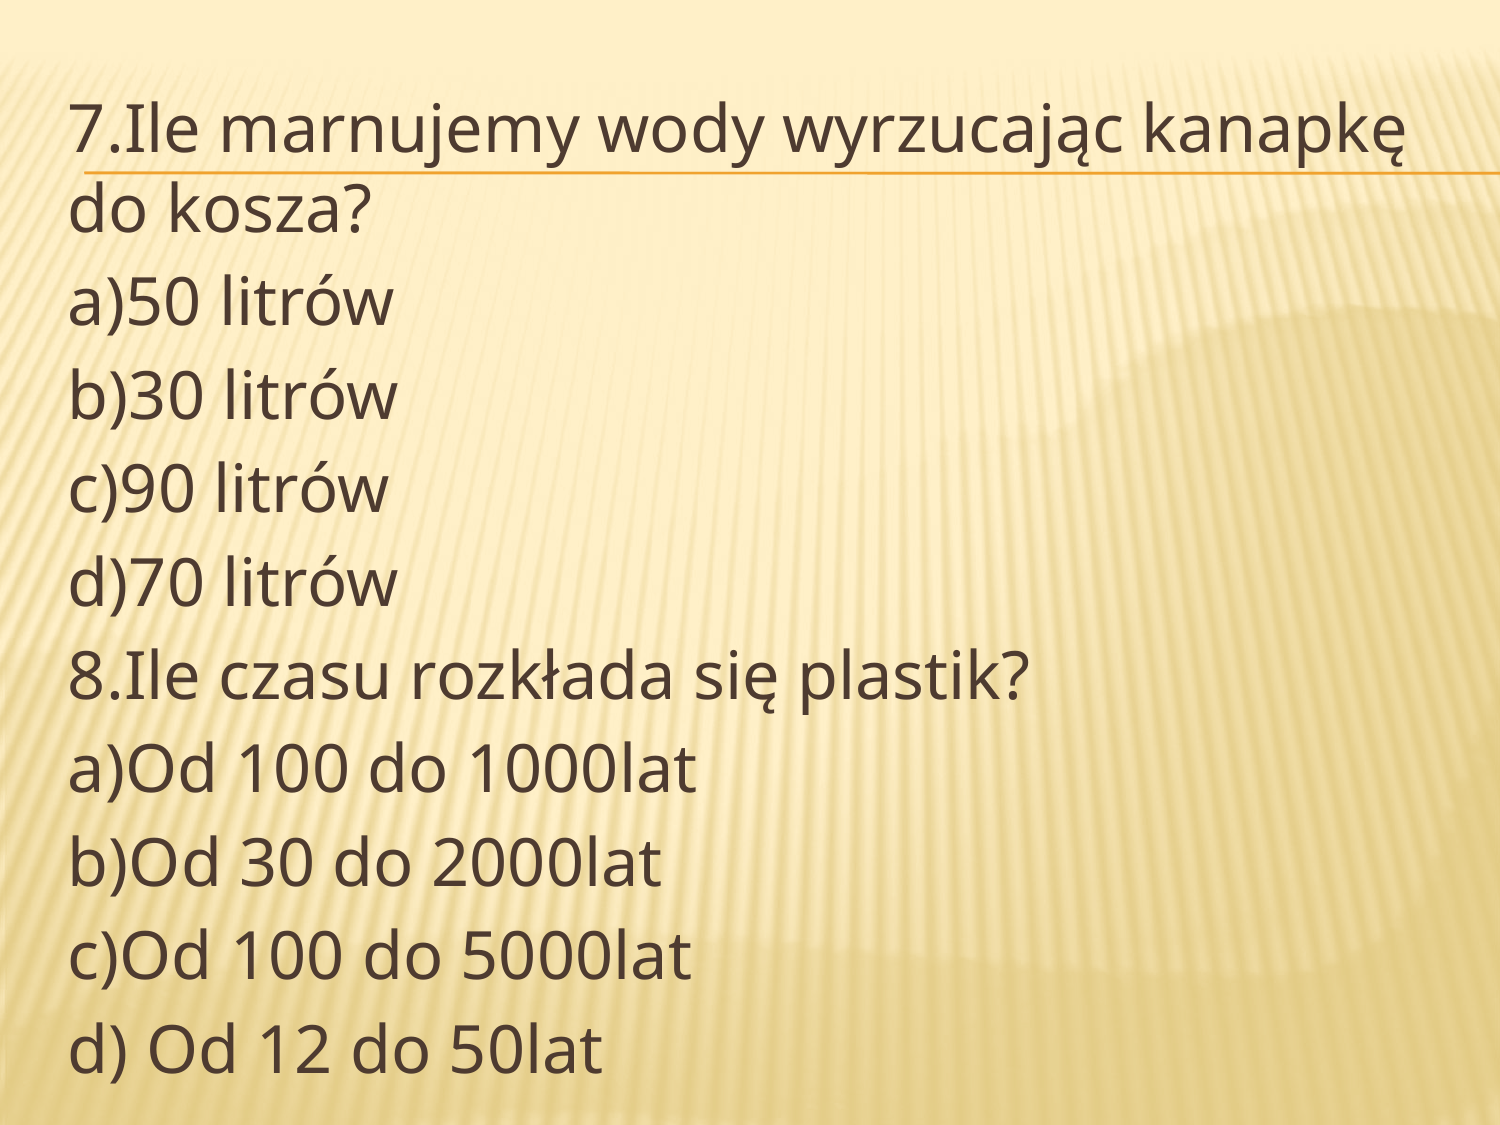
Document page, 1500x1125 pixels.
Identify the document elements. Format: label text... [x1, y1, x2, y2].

list 7.Ile marnujemy wody wyrzucając kanapkę do kosza? a)50 litrów b)30 litrów c)90 litrów d)70 litrów 8.Ile czasu rozkłada się plastik? a)Od 100 do 1000lat b)Od 30 do 2000lat c)Od 100 do 5000lat d) Od 12 do 50lat [53, 78, 1479, 1106]
